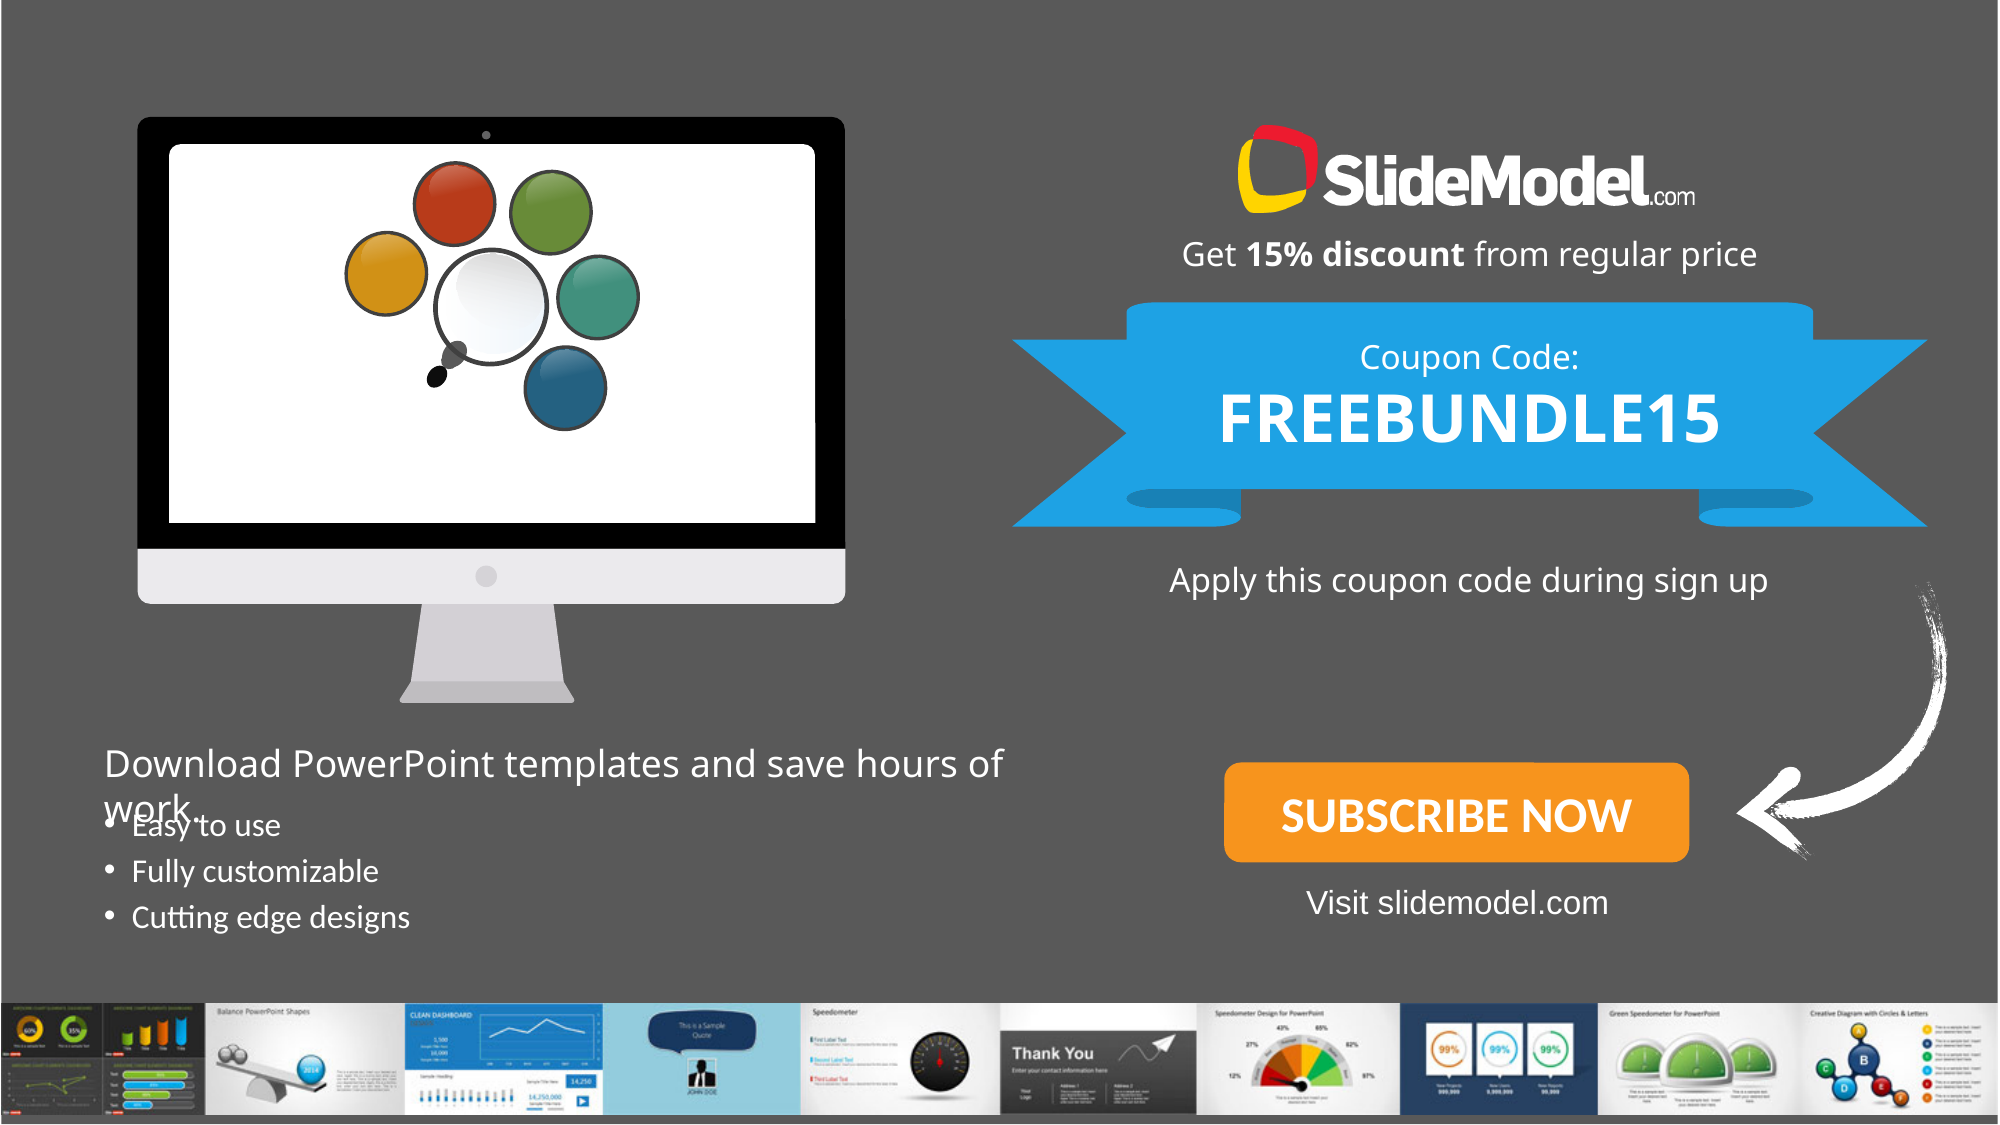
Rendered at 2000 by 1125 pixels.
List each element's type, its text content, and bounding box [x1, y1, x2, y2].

text_box Apply this coupon code during sign up [1129, 551, 1811, 607]
text_box [1736, 594, 1948, 861]
text_box Easy to use Fully customizable Cutting edge designs [89, 838, 863, 943]
picture [1, 1003, 1998, 1115]
text_box Visit slidemodel.com [1248, 875, 1668, 927]
text_box Download PowerPoint templates and save hours of work. [89, 732, 1059, 838]
text_box SUBSCRIBE NOW [1223, 761, 1691, 864]
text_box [344, 161, 640, 432]
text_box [137, 116, 846, 703]
text_box [1012, 302, 1928, 527]
text_box [0, 0, 1999, 1125]
picture [1237, 125, 1695, 213]
text_box Coupon Code: FREEBUNDLE15 [1173, 329, 1767, 464]
text_box Get 15% discount from regular price [1058, 225, 1882, 281]
